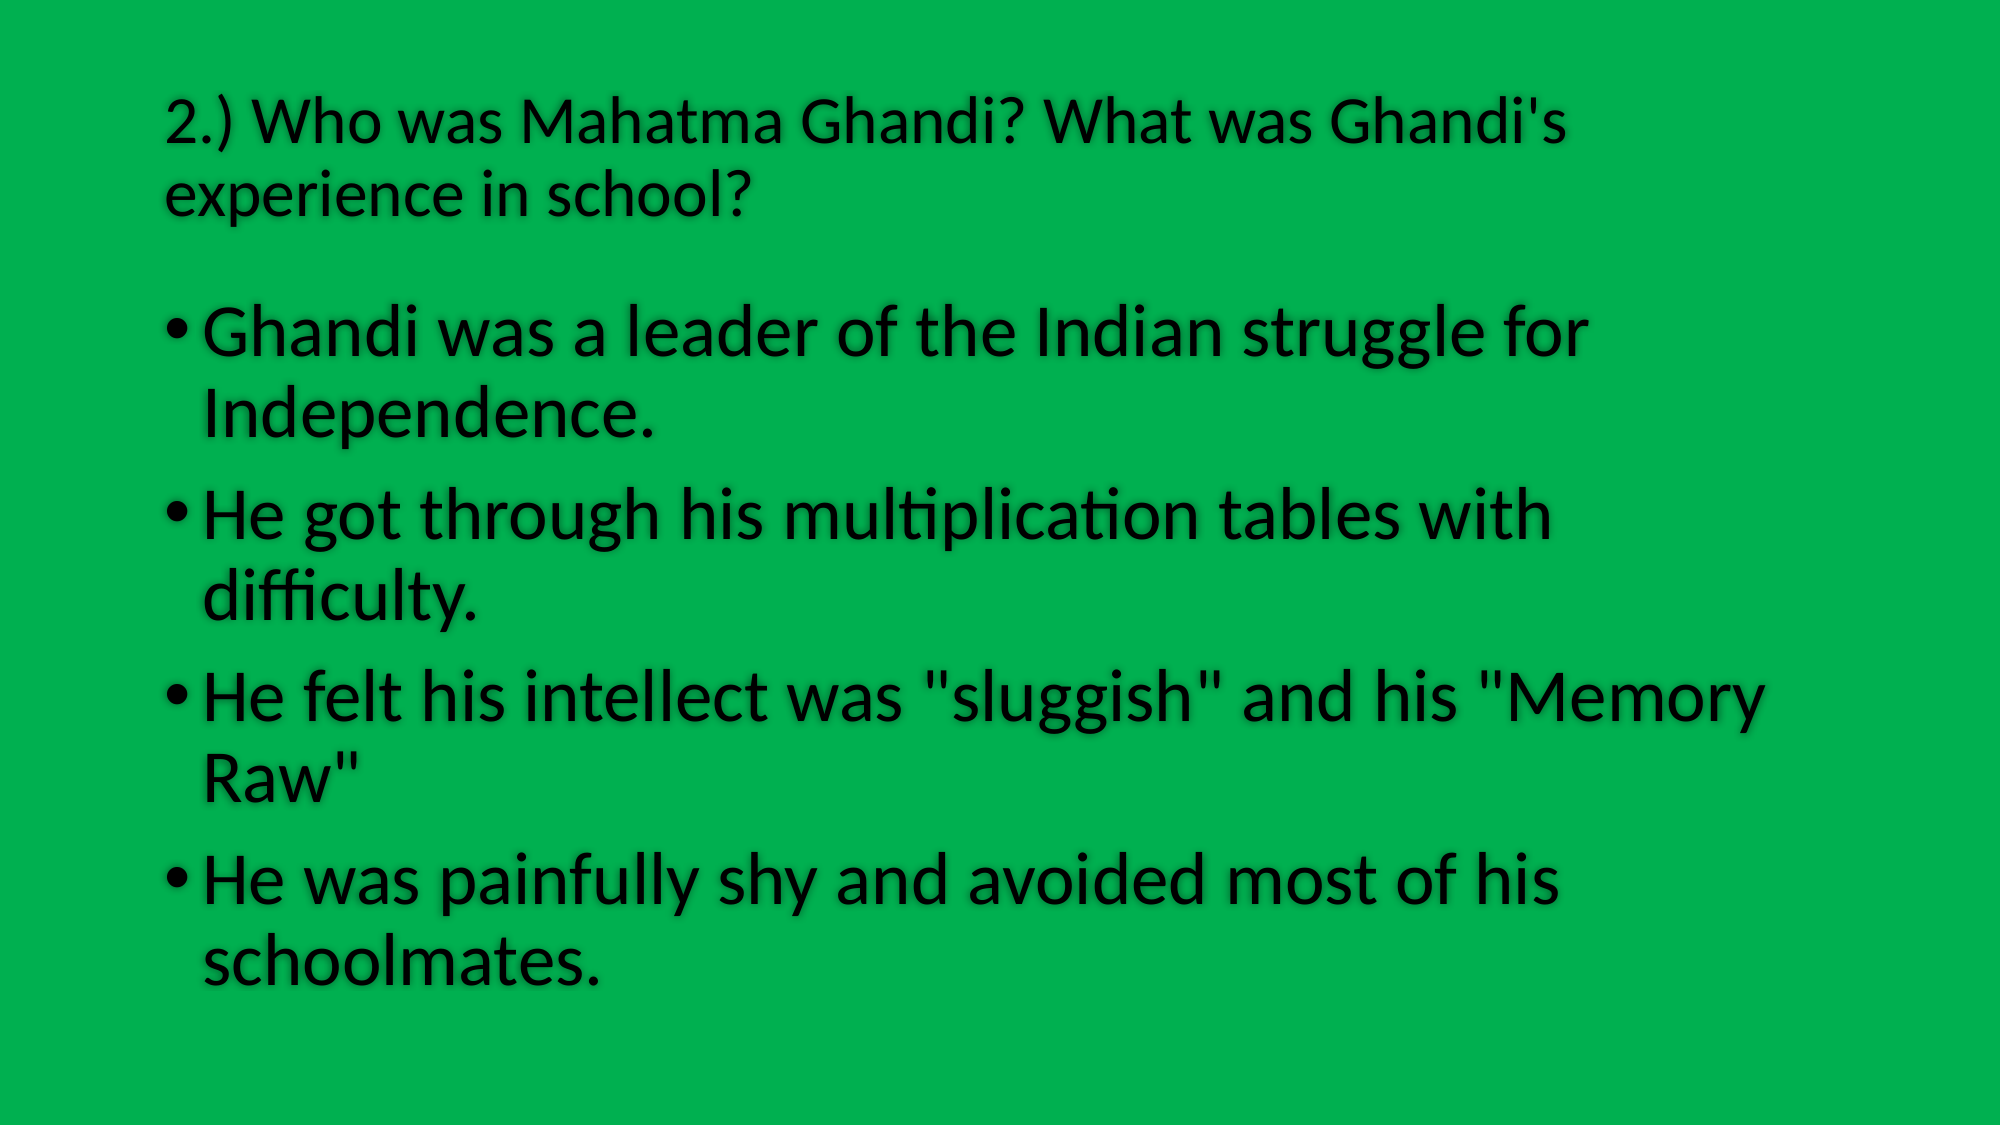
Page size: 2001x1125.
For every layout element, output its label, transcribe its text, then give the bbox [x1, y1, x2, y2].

title 2.) Who was Mahatma Ghandi? What was Ghandi's experience in school? [149, 99, 1849, 260]
list Ghandi was a leader of the Indian struggle for Independence. He got through his multiplication tables with difficulty. He felt his intellect was "sluggish" and his "Memory Raw" He was painfully shy and avoided most of his schoolmates. [149, 284, 1849, 950]
